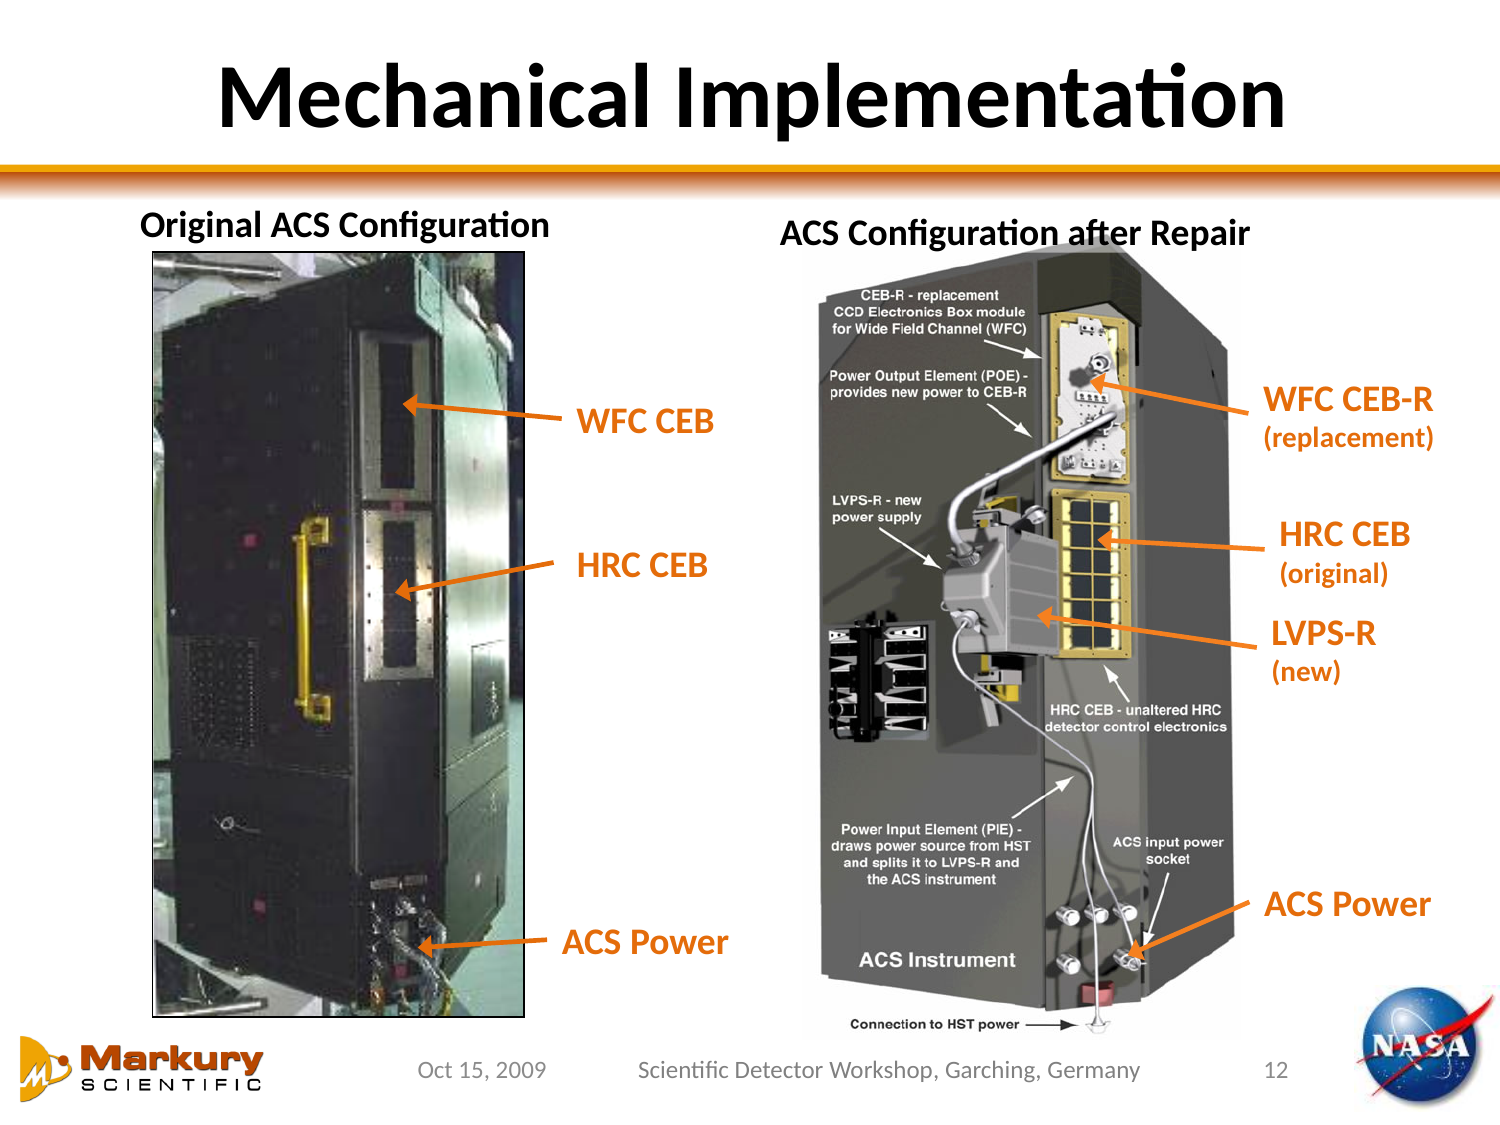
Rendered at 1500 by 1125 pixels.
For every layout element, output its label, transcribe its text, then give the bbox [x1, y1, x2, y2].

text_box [394, 562, 554, 593]
text_box ACS Power [1249, 872, 1447, 932]
title Mechanical Implementation [77, 26, 1428, 155]
picture [17, 1033, 267, 1105]
picture [0, 253, 721, 1016]
footer Scientific Detector Workshop, Garching, Germany [591, 1038, 1188, 1099]
text_box Original ACS Configuration [125, 199, 566, 246]
text_box LVPS-R (new) [1256, 600, 1392, 695]
text_box HRC CEB (original) [1264, 502, 1435, 597]
text_box ACS Configuration after Repair [765, 207, 1302, 253]
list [802, 229, 1241, 1040]
text_box WFC CEB [561, 388, 730, 449]
picture [1354, 985, 1500, 1112]
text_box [1097, 539, 1264, 551]
text_box ACS Power [547, 909, 745, 970]
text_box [402, 403, 562, 420]
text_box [1127, 902, 1249, 956]
slide_number 12 [1233, 1038, 1319, 1099]
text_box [1089, 380, 1249, 415]
text_box WFC CEB-R (replacement) [1248, 366, 1500, 461]
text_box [1036, 615, 1257, 649]
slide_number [402, 1038, 591, 1099]
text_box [417, 939, 547, 948]
